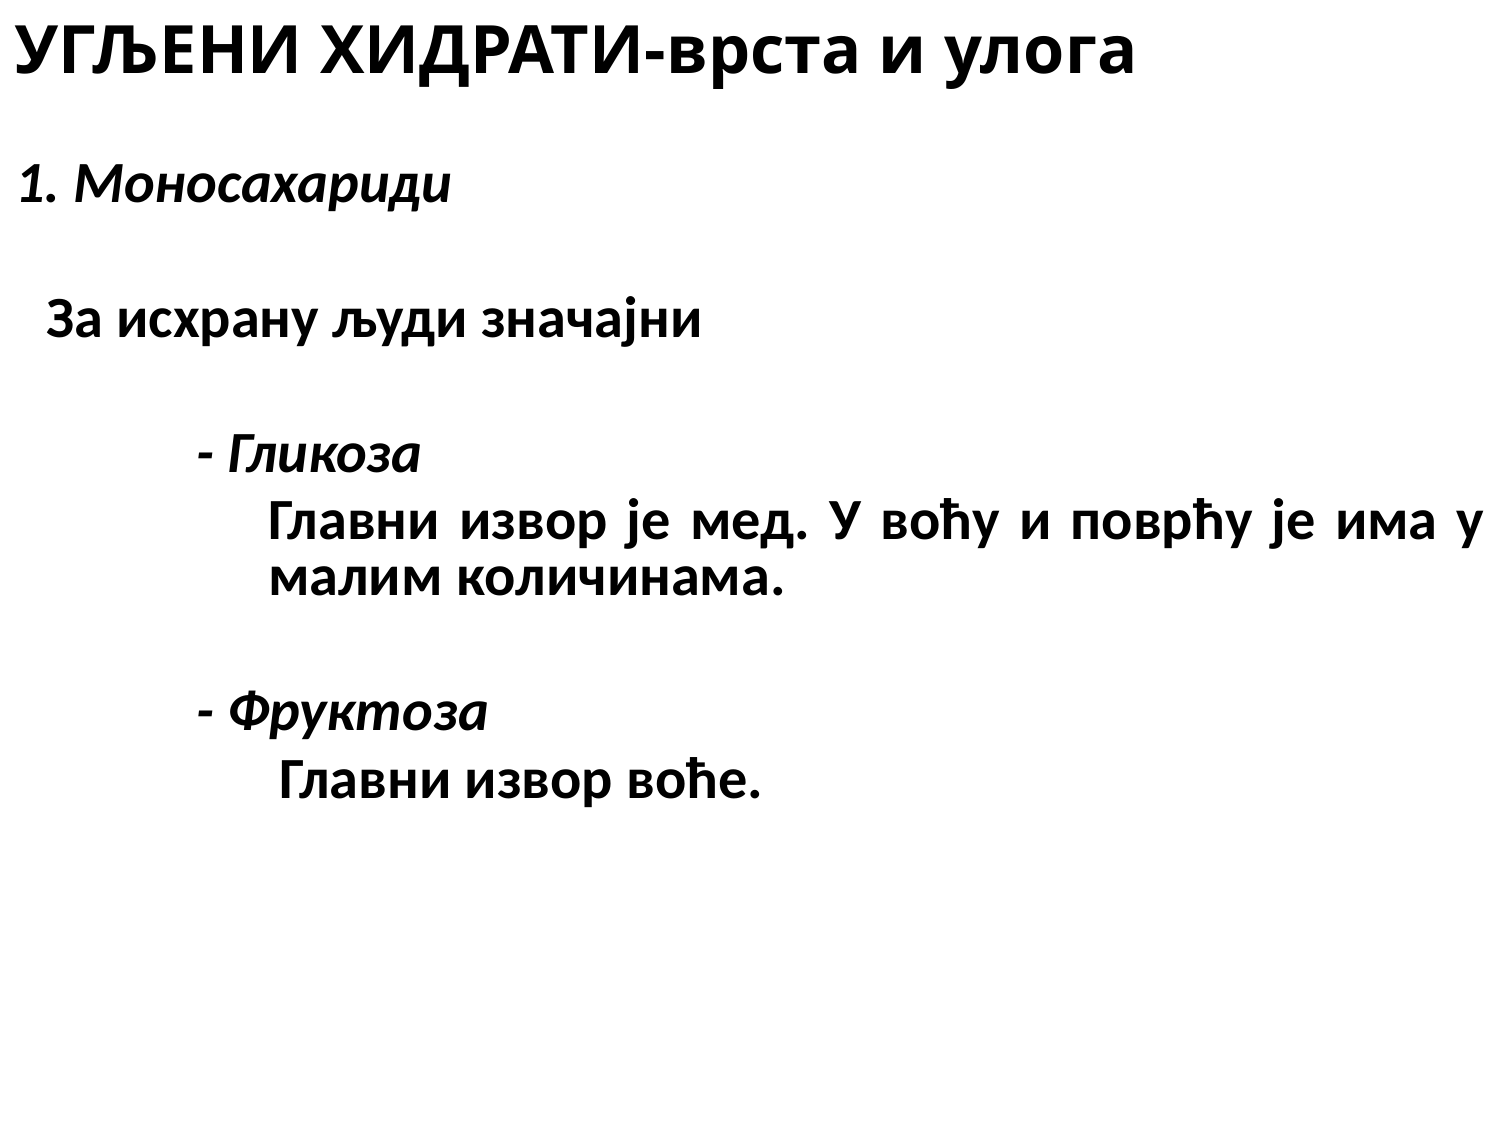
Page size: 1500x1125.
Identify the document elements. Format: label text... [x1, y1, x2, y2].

text_box УГЉЕНИ ХИДРАТИ-врста и улога [0, 0, 1312, 95]
subtitle 1. Моносахариди За исхрану људи значајни - Гликоза Главни извор је мед. У воћу и поврћу је има у малим количинама. - Фруктоза Главни извор воће. [0, 149, 1500, 1071]
